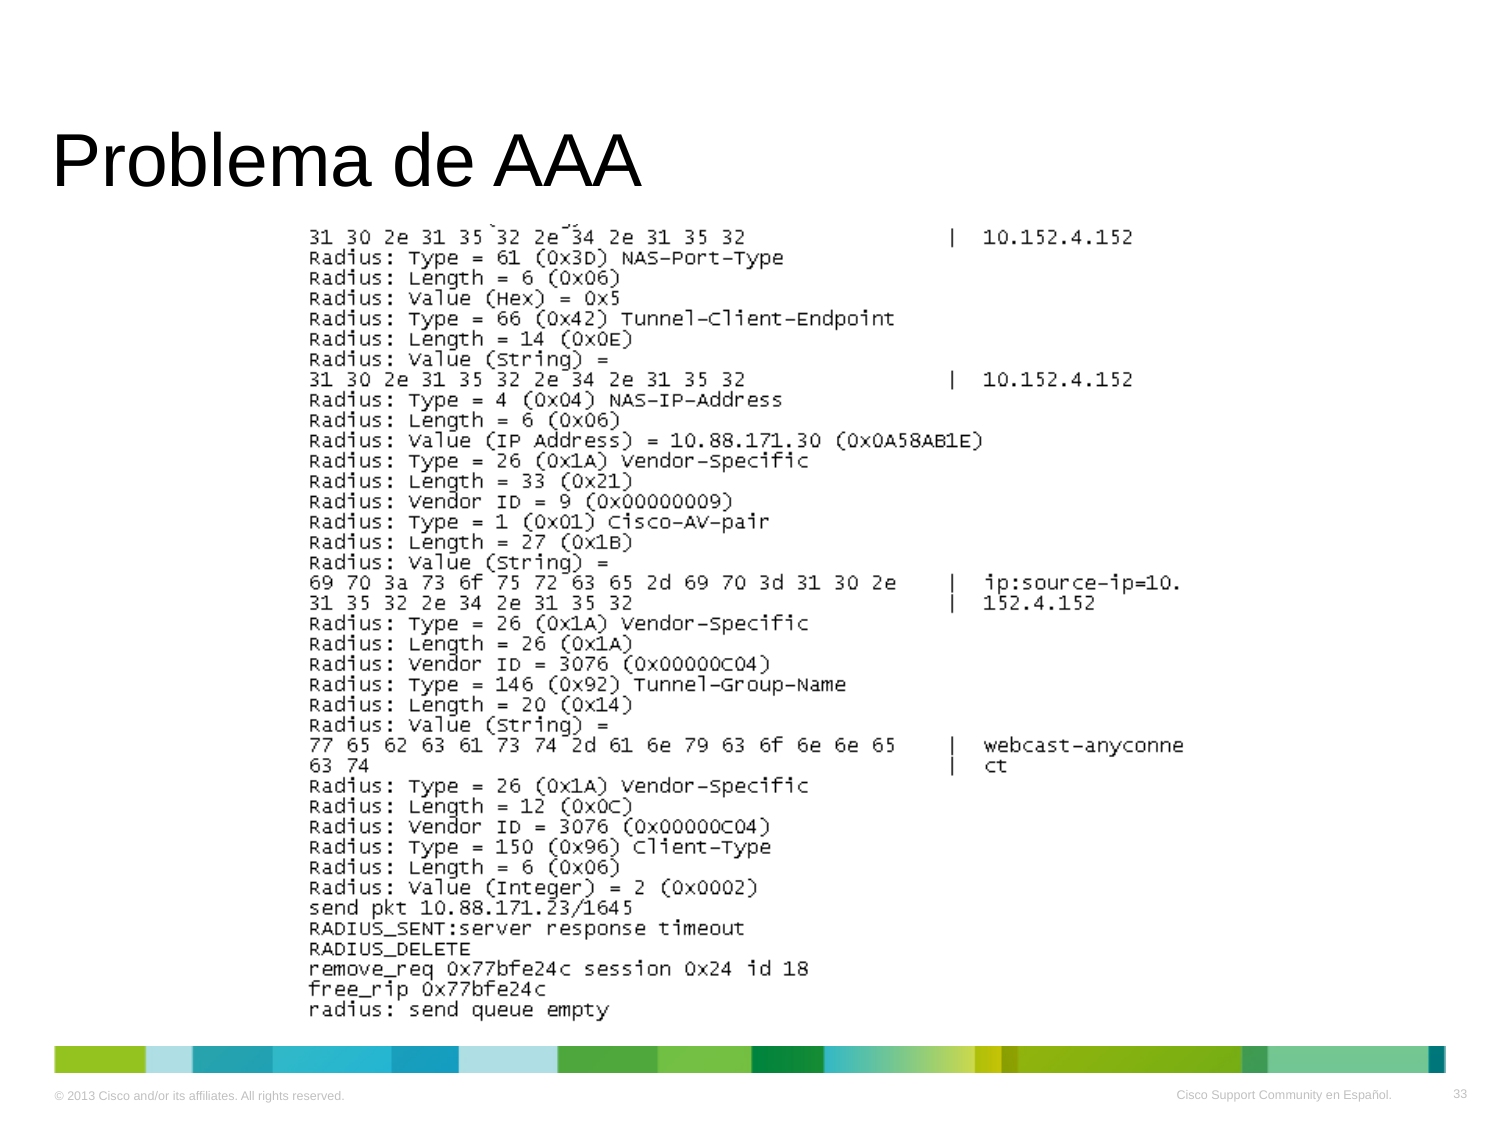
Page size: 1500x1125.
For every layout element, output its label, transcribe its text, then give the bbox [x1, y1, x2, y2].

picture [54, 1046, 1446, 1073]
title Problema de AAA [37, 70, 1447, 209]
picture [305, 223, 1194, 1030]
